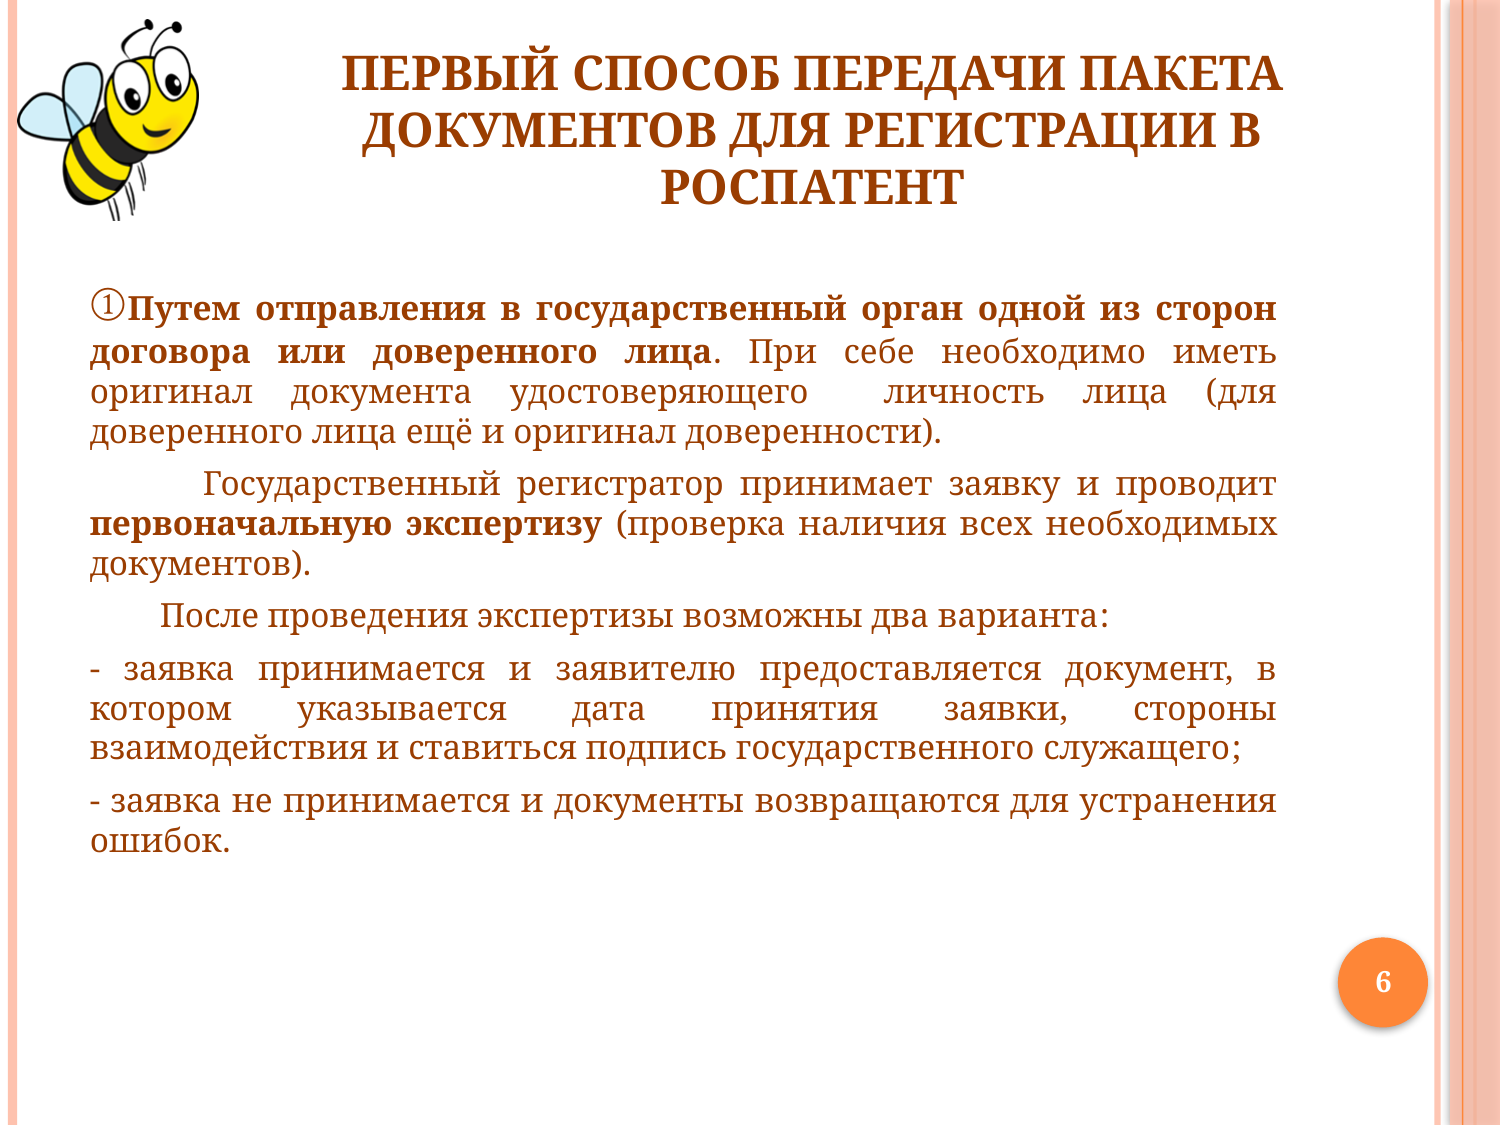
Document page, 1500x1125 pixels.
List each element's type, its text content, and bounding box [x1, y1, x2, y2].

slide_number 6 [1333, 940, 1434, 1027]
title Первый способ передачи пакета документов для регистрации в Роспатент [204, 34, 1426, 222]
list ①Путем отправления в государственный орган одной из сторон договора или доверенного лица. При себе необходимо иметь оригинал документа удостоверяющего личность лица (для доверенного лица ещё и оригинал доверенности). Государственный регистратор принимает заявку и проводит первоначальную экспертизу (проверка наличия всех необходимых документов). После проведения экспертизы возможны два варианта: - заявка принимается и заявителю предоставляется документ, в котором указывается дата принятия заявки, стороны взаимодействия и ставиться подпись государственного служащего; - заявка не принимается и документы возвращаются для устранения ошибок. [75, 262, 1294, 1013]
picture [17, 18, 200, 221]
